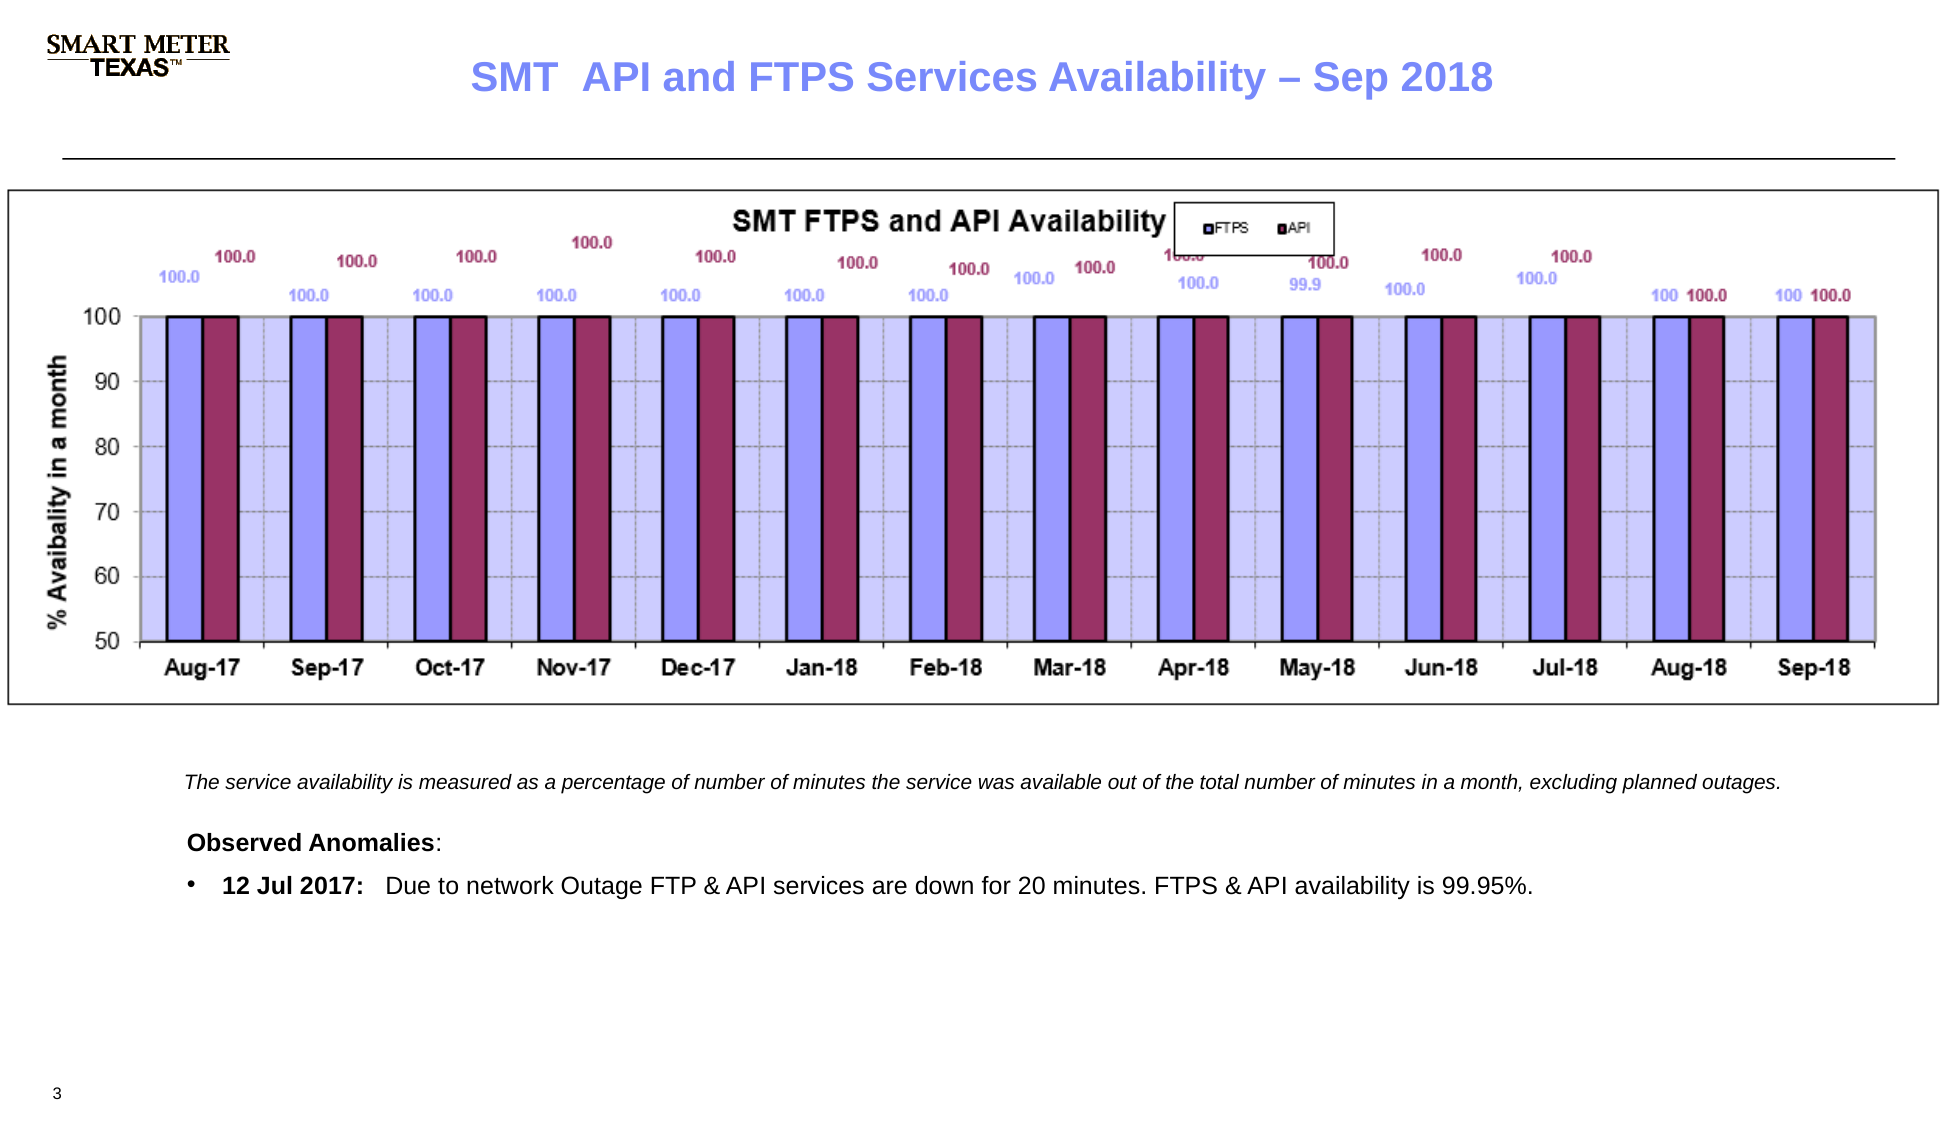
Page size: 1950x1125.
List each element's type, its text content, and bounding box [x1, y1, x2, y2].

picture [33, 24, 238, 84]
slide_number 3 [37, 1074, 116, 1106]
text_box SMT API and FTPS Services Availability – Sep 2018 [237, 37, 1825, 120]
text_box The service availability is measured as a percentage of number of minutes the service was available out of the total number of minutes in a month, excluding planned outages. [169, 761, 1820, 801]
text_box Observed Anomalies: 12 Jul 2017: Due to network Outage FTP & API services are down for 20 minutes. FTPS & API availability is 99.95%. [172, 819, 1566, 950]
picture [0, 182, 1950, 713]
